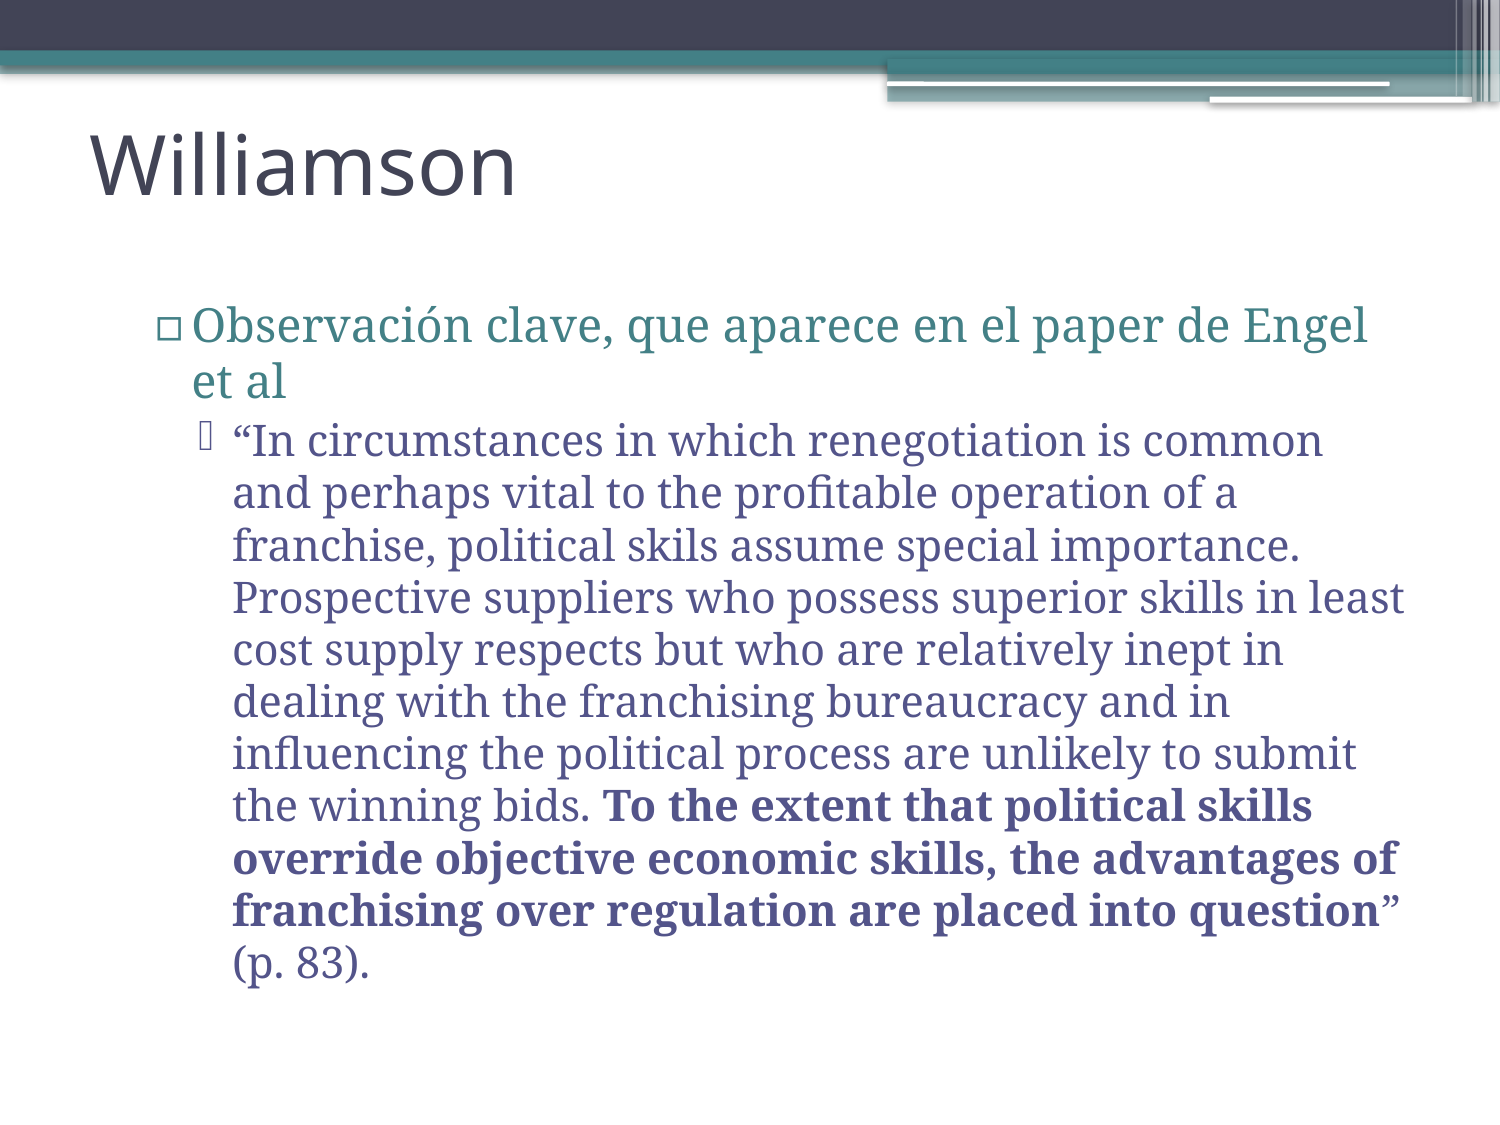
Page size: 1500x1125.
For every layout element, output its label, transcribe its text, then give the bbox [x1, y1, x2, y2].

list Observación clave, que aparece en el paper de Engel et al “In circumstances in which renegotiation is common and perhaps vital to the profitable operation of a franchise, political skils assume special importance. Prospective suppliers who possess superior skills in least cost supply respects but who are relatively inept in dealing with the franchising bureaucracy and in influencing the political process are unlikely to submit the winning bids. To the extent that political skills override objective economic skills, the advantages of franchising over regulation are placed into question” (p. 83). [75, 287, 1425, 997]
title Williamson [75, 75, 1425, 250]
